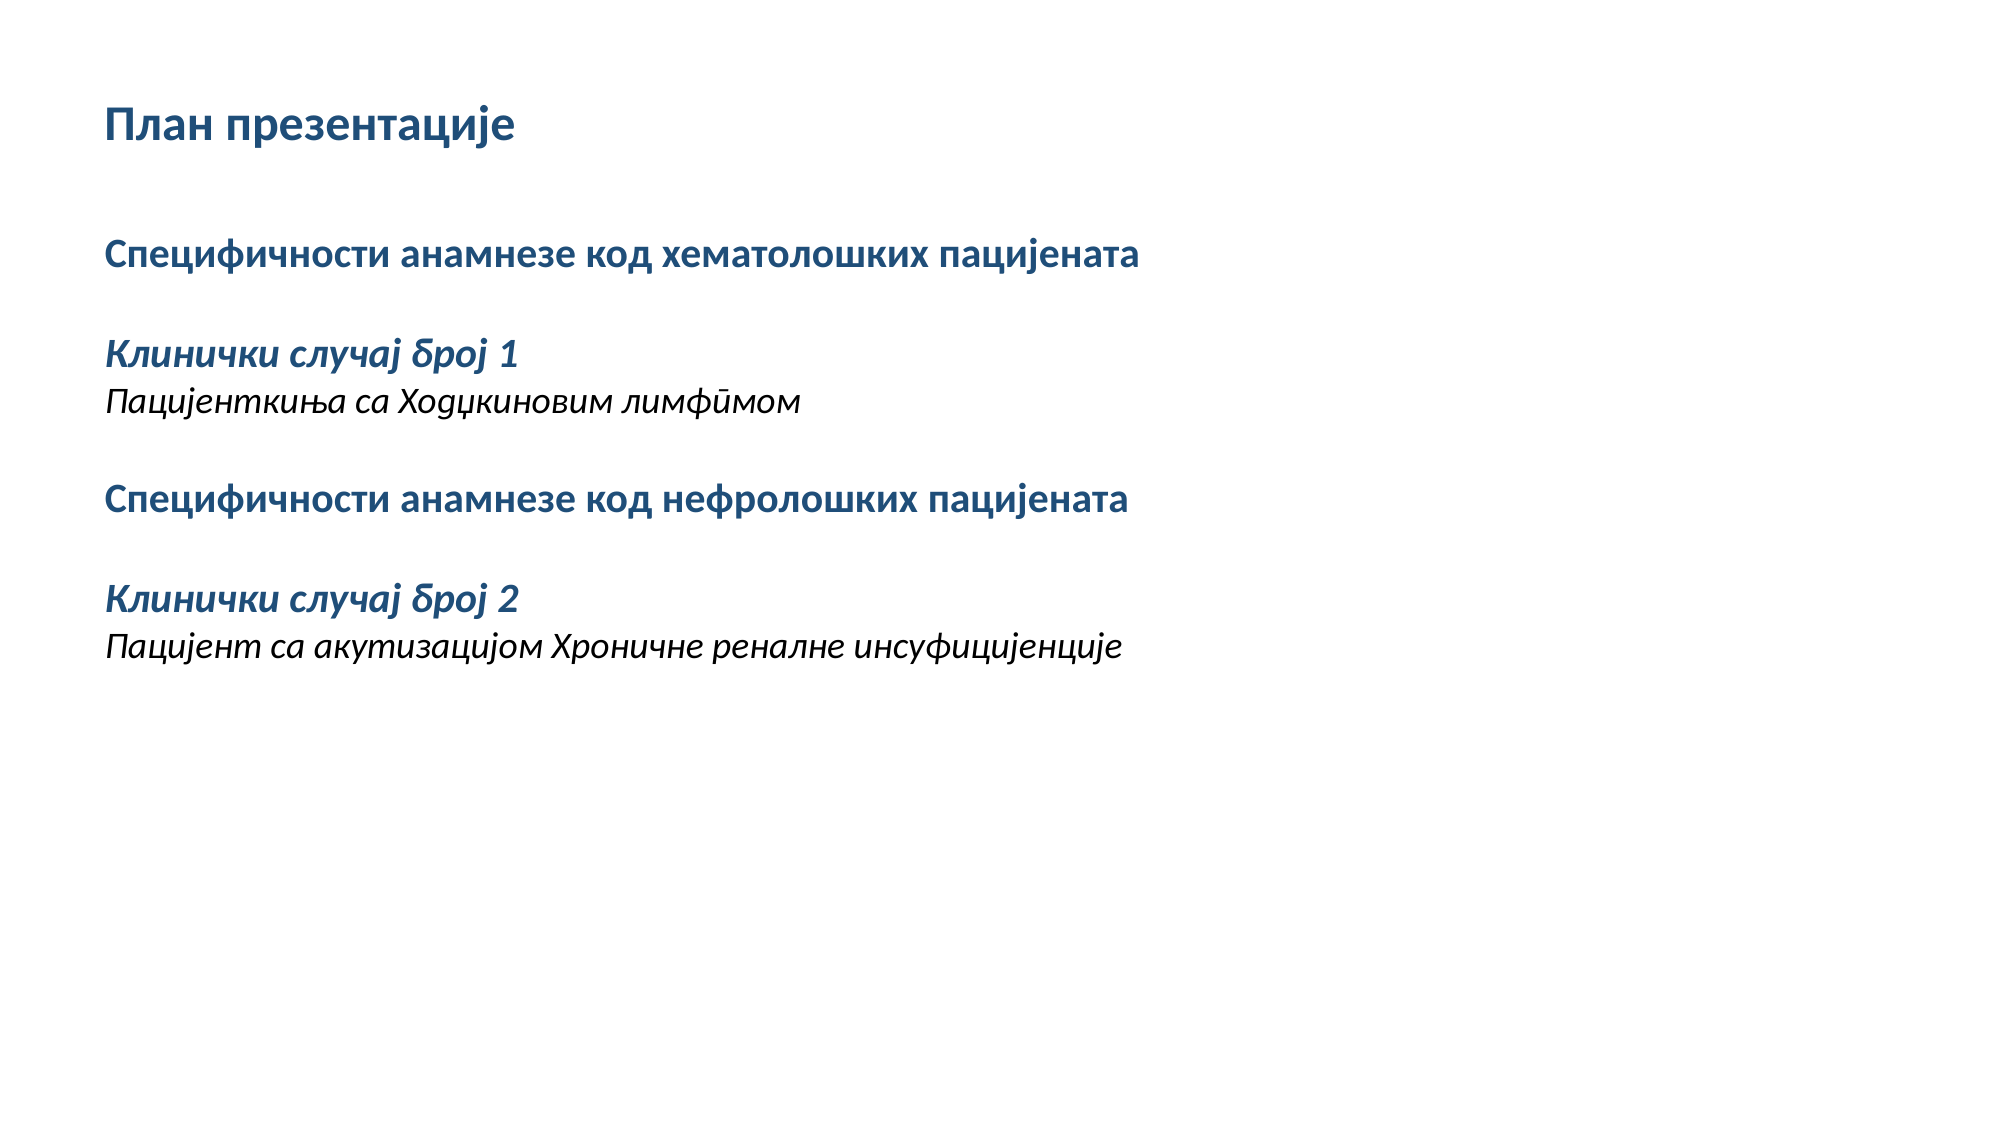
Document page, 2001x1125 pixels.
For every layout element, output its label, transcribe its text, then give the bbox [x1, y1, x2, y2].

text_box План презентације [89, 82, 531, 158]
text_box Специфичности анамнезе код хематолошких пацијената Клинички случај број 1 Пацијенткиња са Ходџкиновим лимфпмом Специфичности анамнезе код нефролошких пацијената Клинички случај број 2 Пацијент са акутизацијом Хроничне реналне инсуфицијенције [90, 218, 1156, 674]
